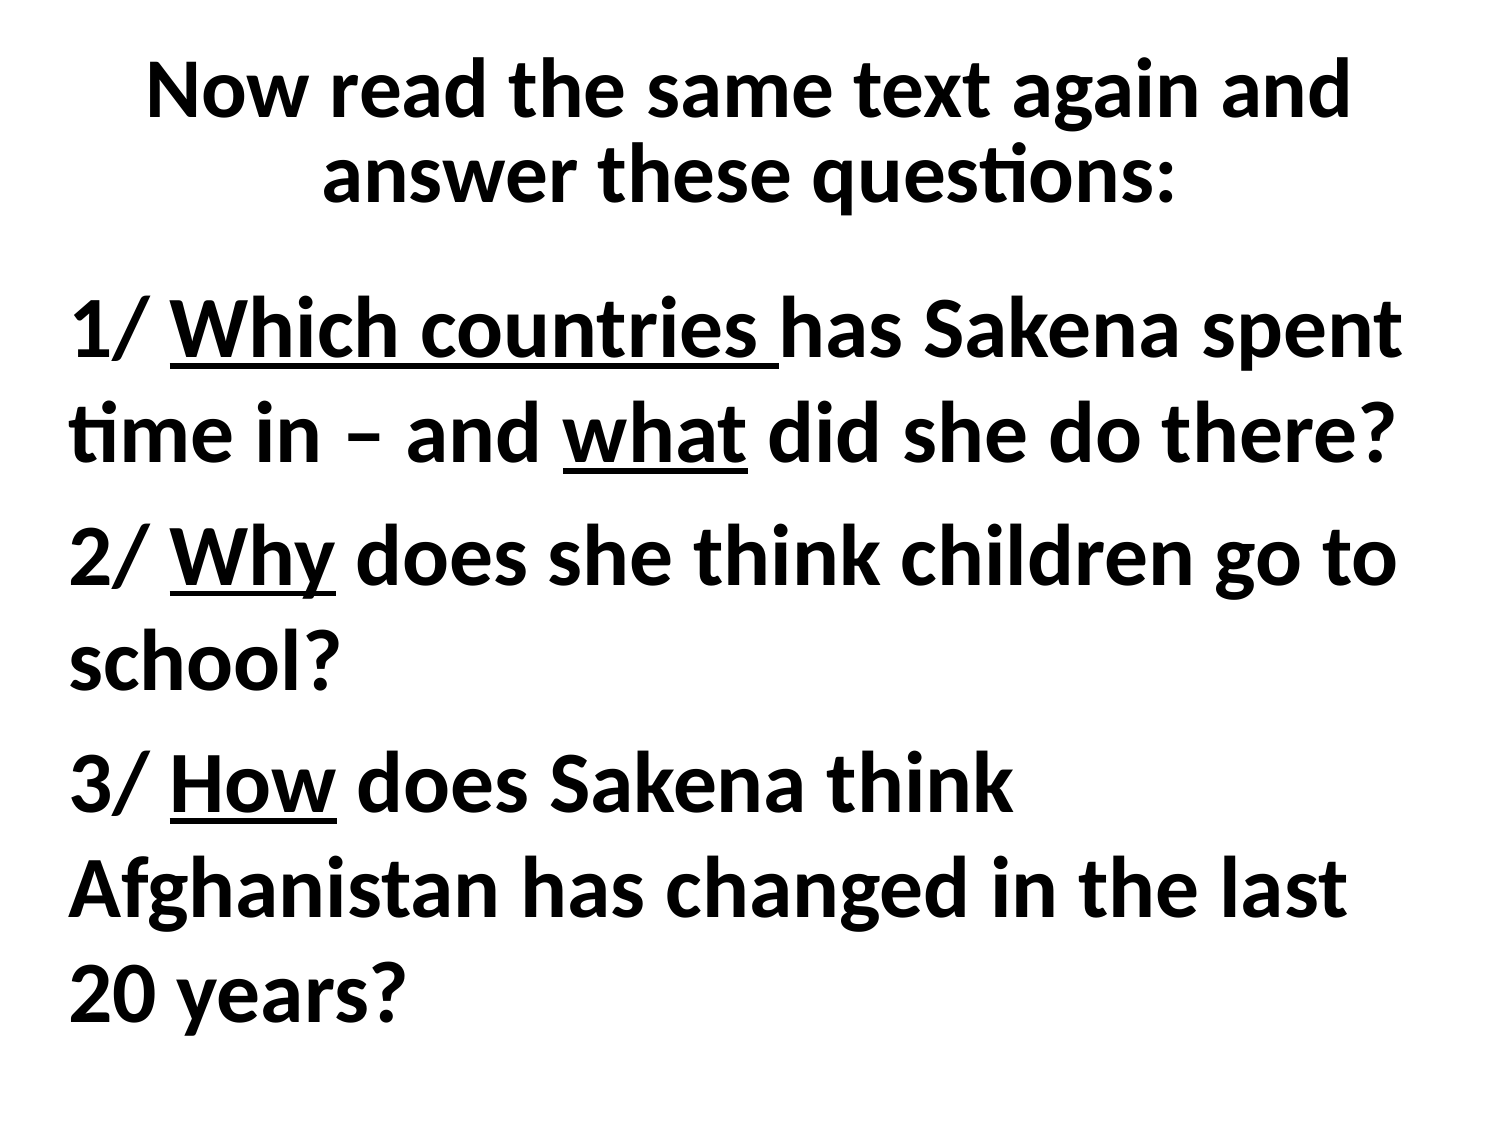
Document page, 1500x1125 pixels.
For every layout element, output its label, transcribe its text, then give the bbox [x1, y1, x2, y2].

title Now read the same text again and answer these questions: [75, 45, 1425, 233]
list 1/ Which countries has Sakena spent time in – and what did she do there? 2/ Why does she think children go to school? 3/ How does Sakena think Afghanistan has changed in the last 20 years? [53, 262, 1459, 1083]
